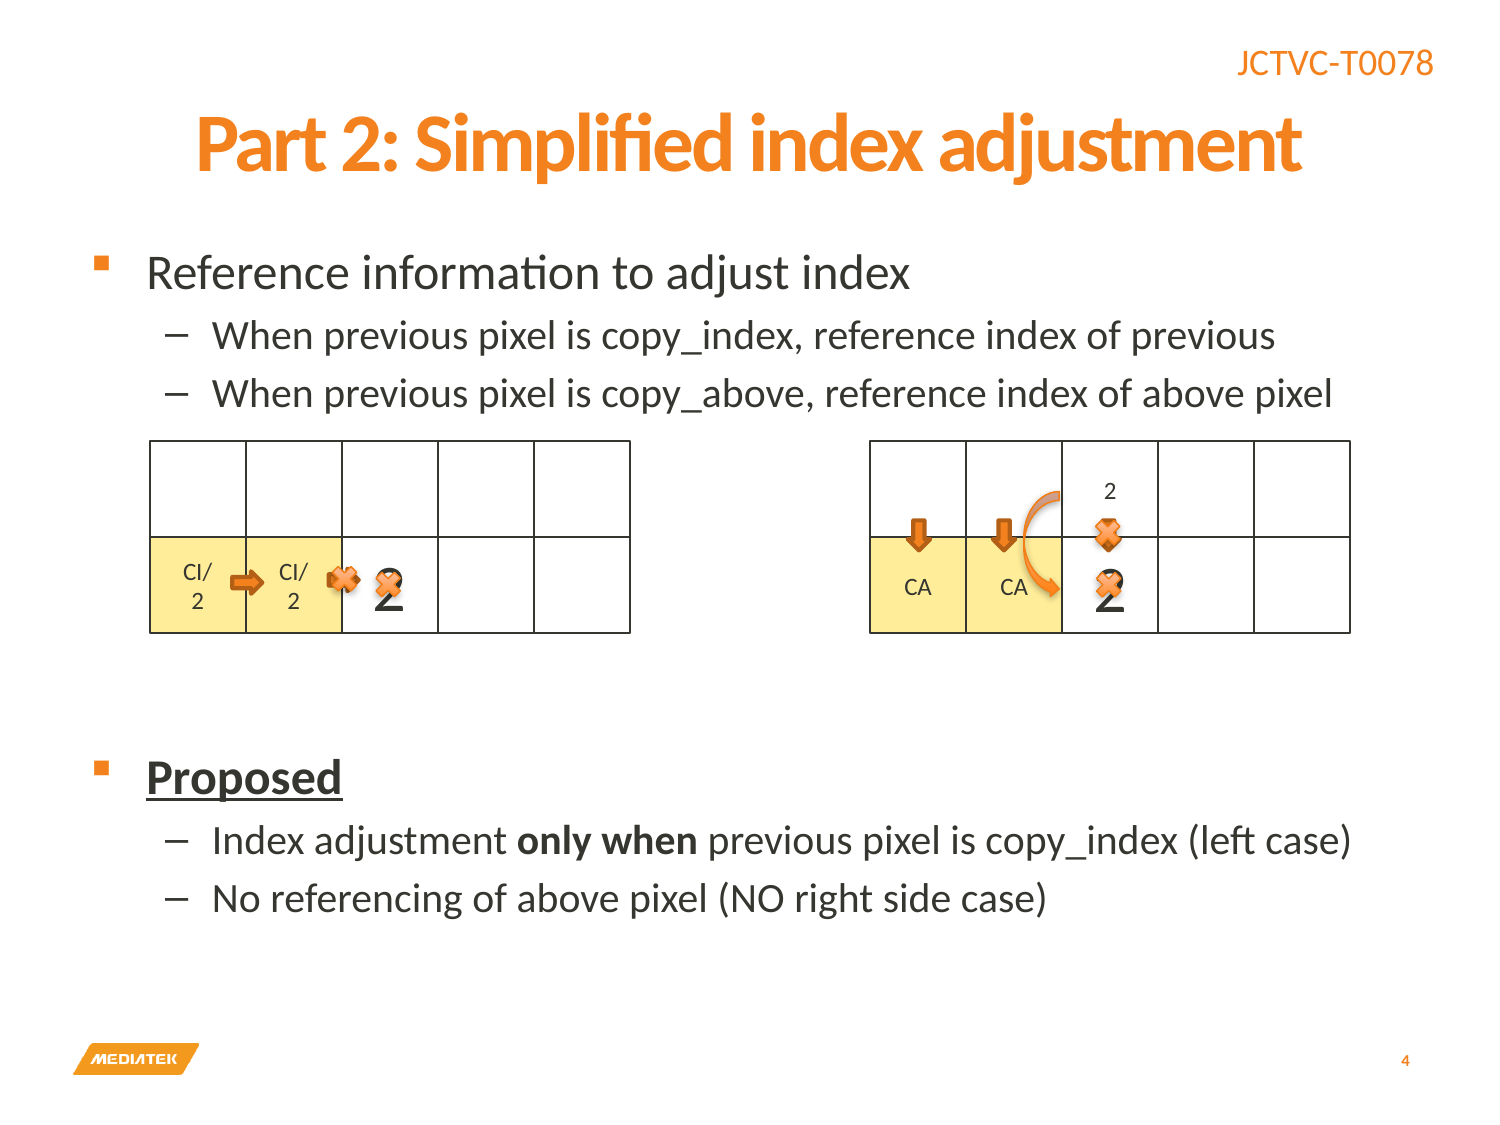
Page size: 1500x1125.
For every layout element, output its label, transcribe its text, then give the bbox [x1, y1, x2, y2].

picture [73, 1043, 199, 1075]
slide_number 4 [1251, 1029, 1425, 1090]
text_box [149, 440, 1351, 634]
list Reference information to adjust index When previous pixel is copy_index, reference index of previous When previous pixel is copy_above, reference index of above pixel Proposed Index adjustment only when previous pixel is copy_index (left case) No referencing of above pixel (NO right side case) [75, 231, 1425, 990]
text_box JCTVC-T0078 [1222, 30, 1471, 91]
title Part 2: Simplified index adjustment [75, 99, 1425, 231]
